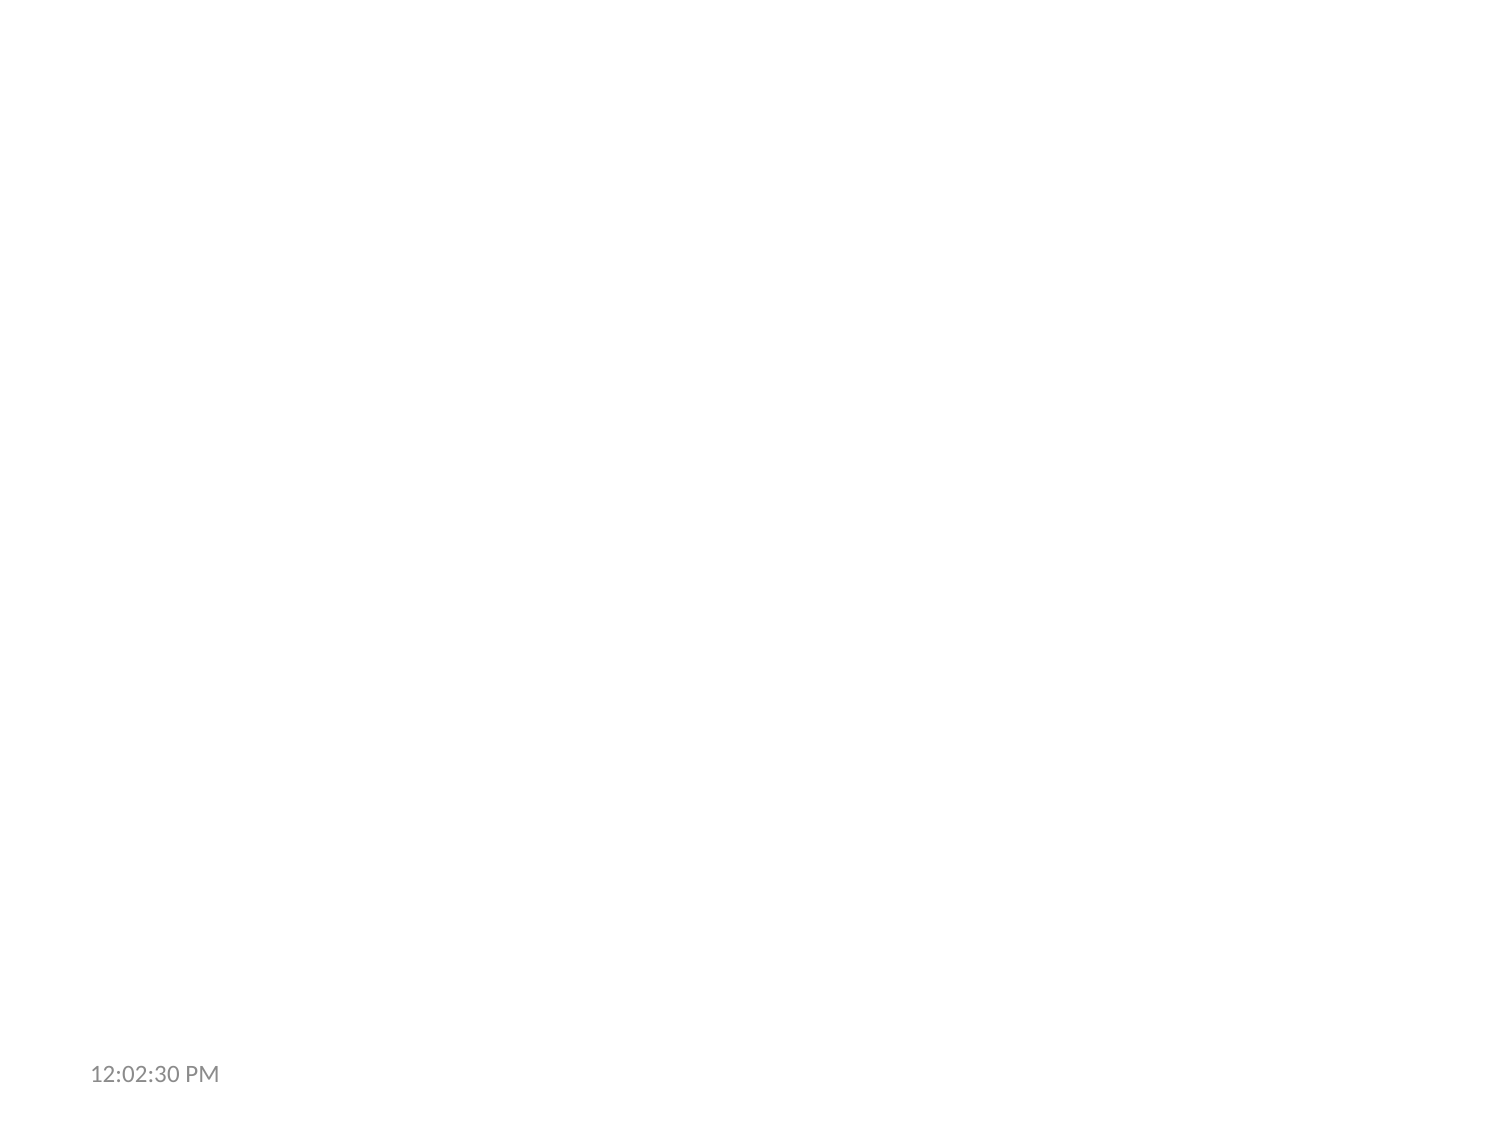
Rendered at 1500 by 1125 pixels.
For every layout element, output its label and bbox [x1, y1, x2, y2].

slide_number [75, 1042, 425, 1103]
